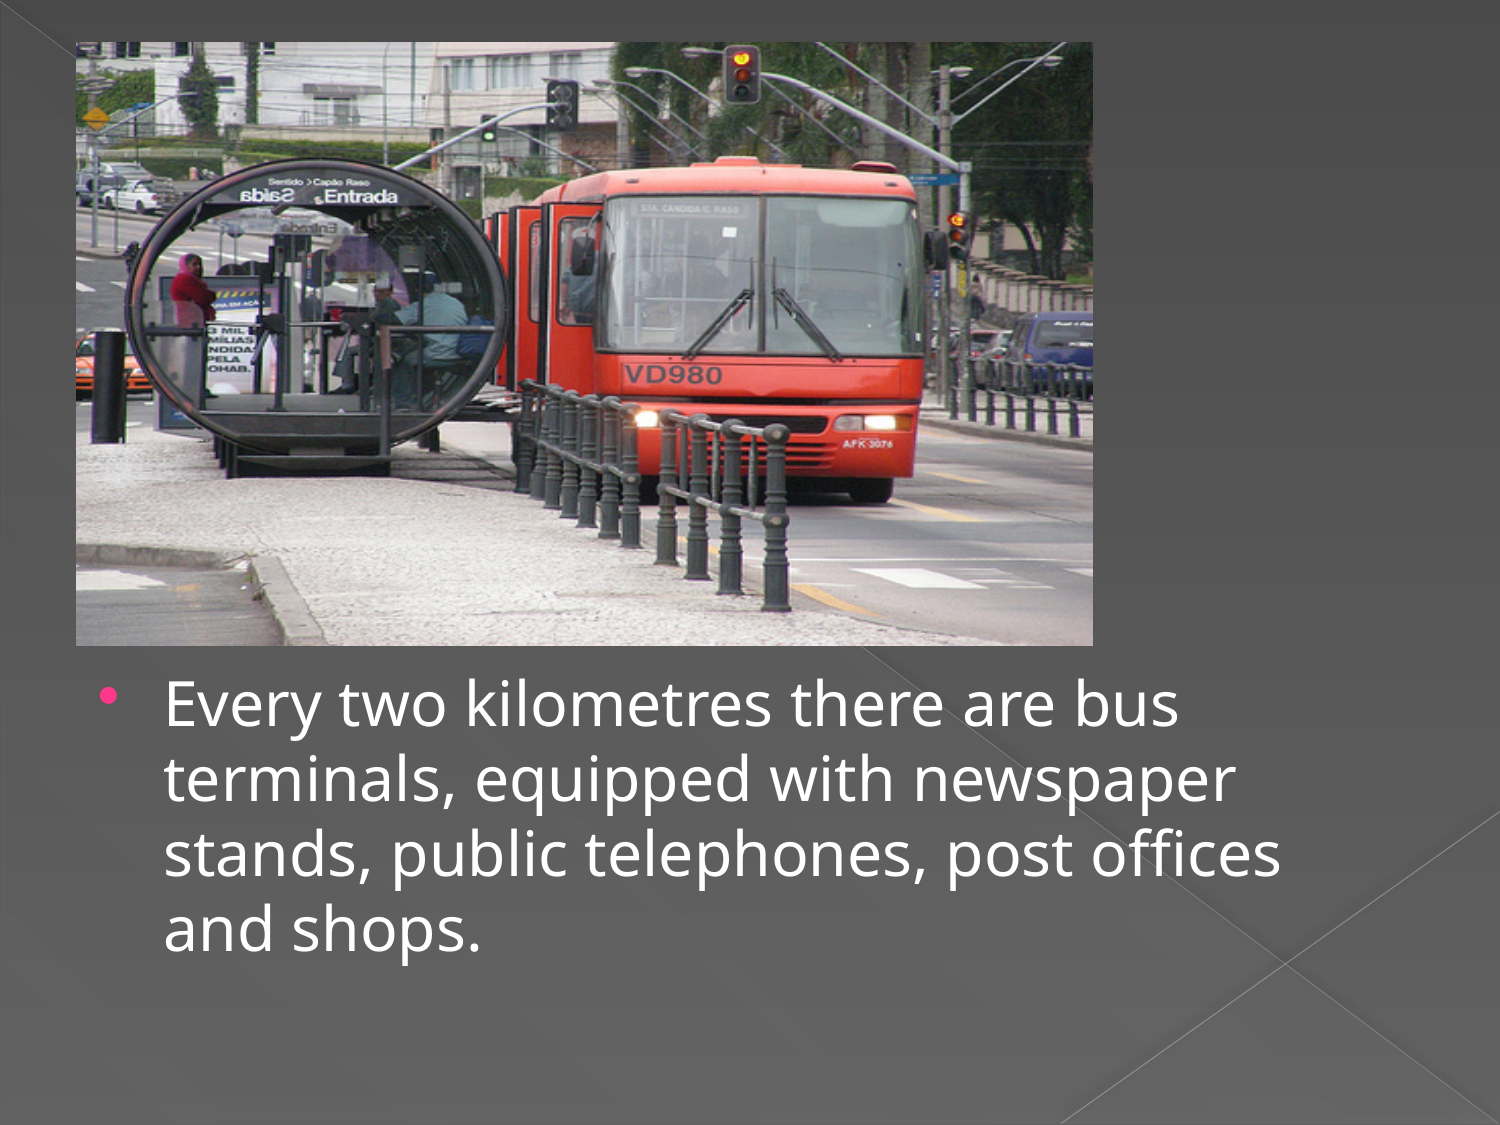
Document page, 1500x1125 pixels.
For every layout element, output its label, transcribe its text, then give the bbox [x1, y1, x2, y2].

list Every two kilometres there are bus terminals, equipped with newspaper stands, public telephones, post offices and shops. [75, 656, 1306, 1005]
picture [76, 42, 1093, 646]
